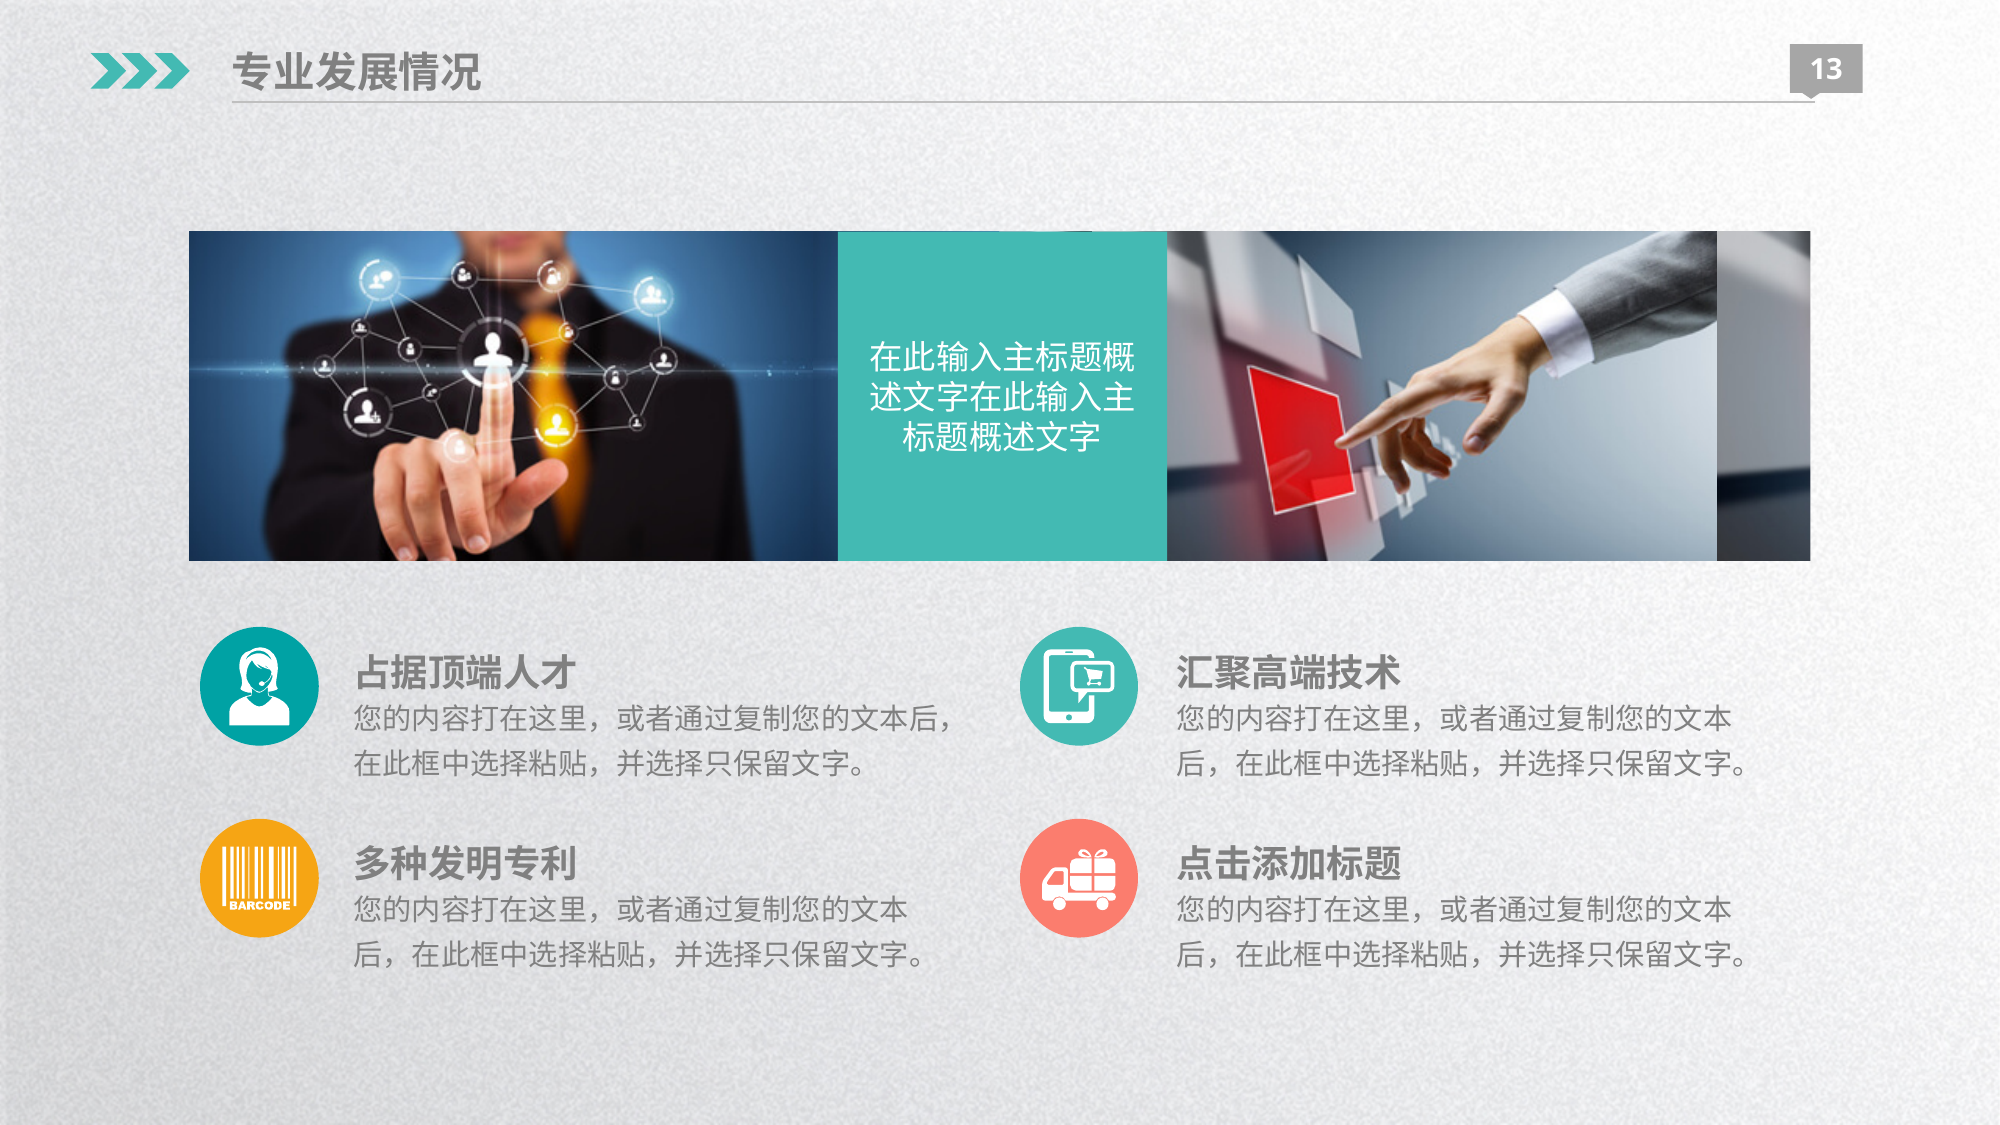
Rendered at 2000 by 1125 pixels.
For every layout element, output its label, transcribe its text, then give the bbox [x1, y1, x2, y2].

text_box [268, 846, 274, 899]
text_box [1168, 231, 1811, 561]
text_box 多种发明专利 [338, 817, 825, 873]
text_box [293, 846, 297, 907]
text_box 您的内容打在这里，或者通过复制您的文本后，在此框中选择粘贴，并选择只保留文字。 [1162, 873, 1777, 979]
text_box [1094, 849, 1116, 874]
text_box [1020, 626, 1138, 746]
text_box [1787, 42, 1865, 101]
text_box 您的内容打在这里，或者通过复制您的文本后，在此框中选择粘贴，并选择只保留文字。 [1162, 682, 1777, 789]
text_box 专业发展情况 [220, 39, 551, 102]
picture [0, 0, 2000, 1125]
text_box [222, 846, 227, 907]
text_box [230, 846, 234, 899]
text_box [200, 818, 319, 938]
text_box [229, 901, 282, 910]
text_box 您的内容打在这里，或者通过复制您的文本后，在此框中选择粘贴，并选择只保留文字。 [338, 873, 953, 979]
text_box [1070, 660, 1115, 704]
text_box [260, 846, 264, 899]
text_box 点击添加标题 [1162, 817, 1648, 873]
text_box [283, 901, 290, 910]
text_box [90, 52, 191, 89]
text_box 在此输入主标题概述文字在此输入主标题概述文字 [837, 231, 1168, 561]
text_box [281, 846, 286, 899]
text_box [189, 231, 837, 561]
text_box 汇聚高端技术 [1162, 626, 1648, 682]
text_box [1020, 818, 1138, 938]
text_box [241, 846, 245, 899]
text_box 占据顶端人才 [338, 626, 825, 682]
text_box [229, 647, 290, 726]
text_box 您的内容打在这里，或者通过复制您的文本后，在此框中选择粘贴，并选择只保留文字。 [338, 682, 1001, 789]
text_box [254, 846, 258, 899]
text_box [1043, 649, 1095, 724]
text_box 13 [1789, 44, 1863, 92]
text_box [1042, 867, 1116, 911]
text_box [1070, 849, 1092, 874]
text_box [200, 626, 319, 746]
